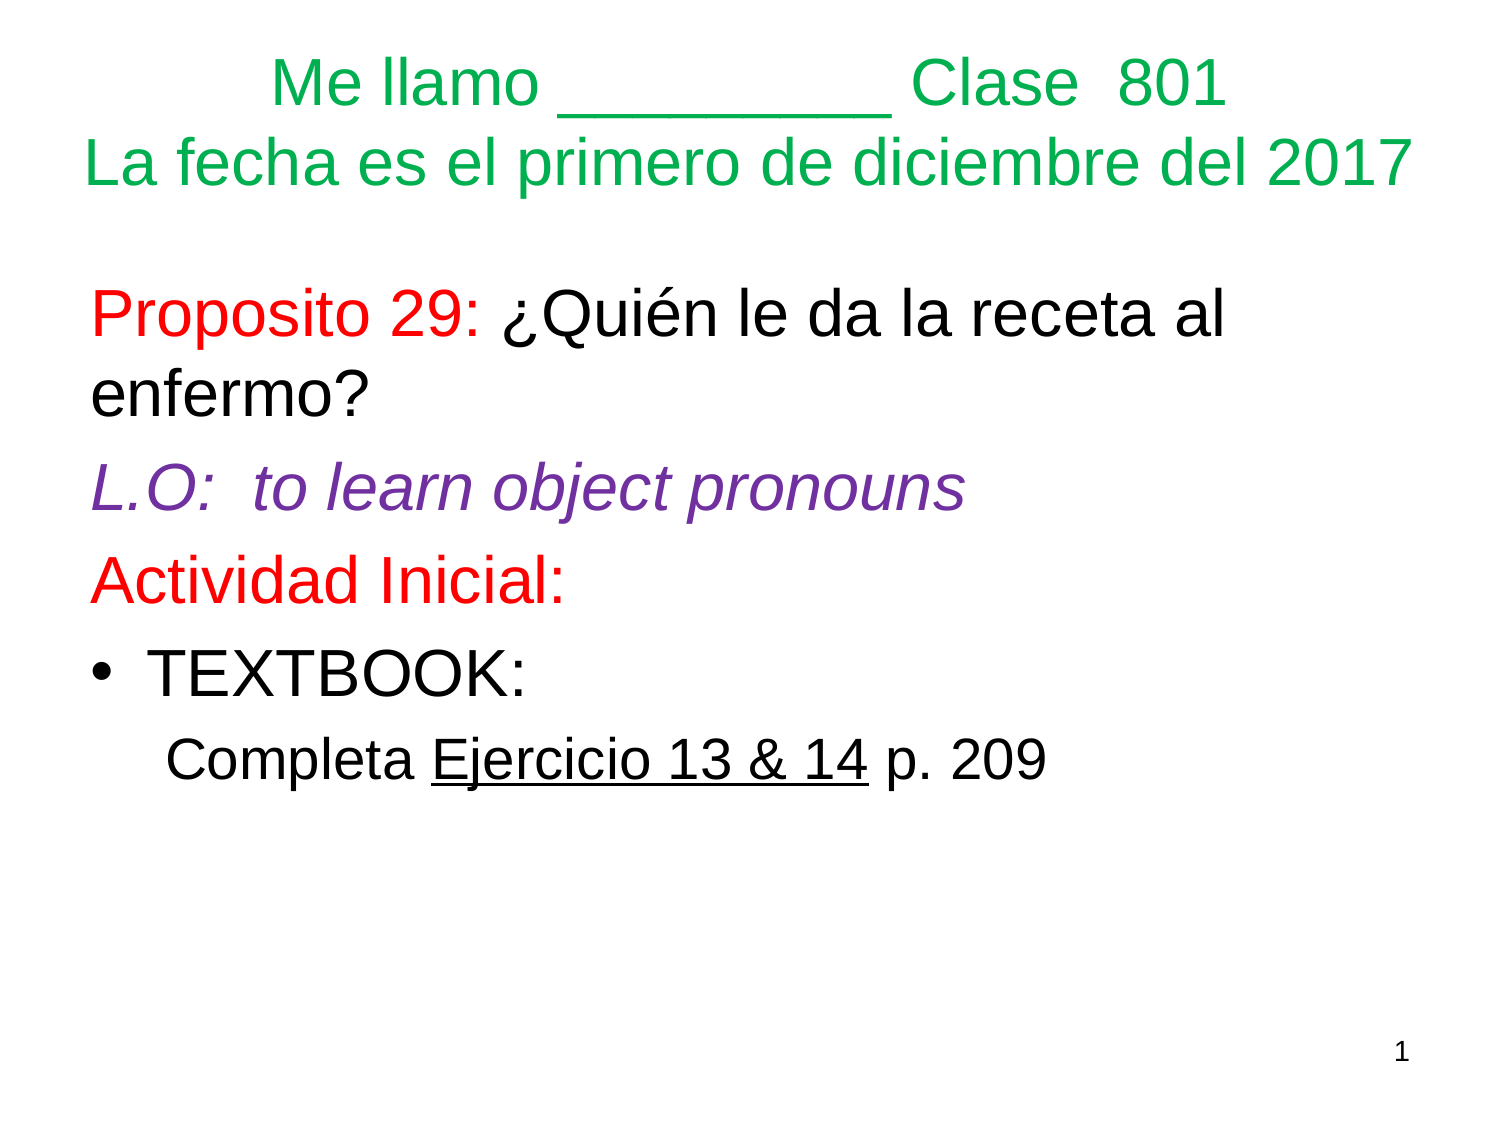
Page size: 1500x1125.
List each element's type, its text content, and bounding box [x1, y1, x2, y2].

list Proposito 29: ¿Quién le da la receta al enfermo? L.O: to learn object pronouns Actividad Inicial: TEXTBOOK: Completa Ejercicio 13 & 14 p. 209 [75, 262, 1425, 1005]
title Me llamo _________ Clase 801 La fecha es el primero de diciembre del 2017 [0, 24, 1500, 213]
slide_number 1 [1074, 1024, 1425, 1103]
